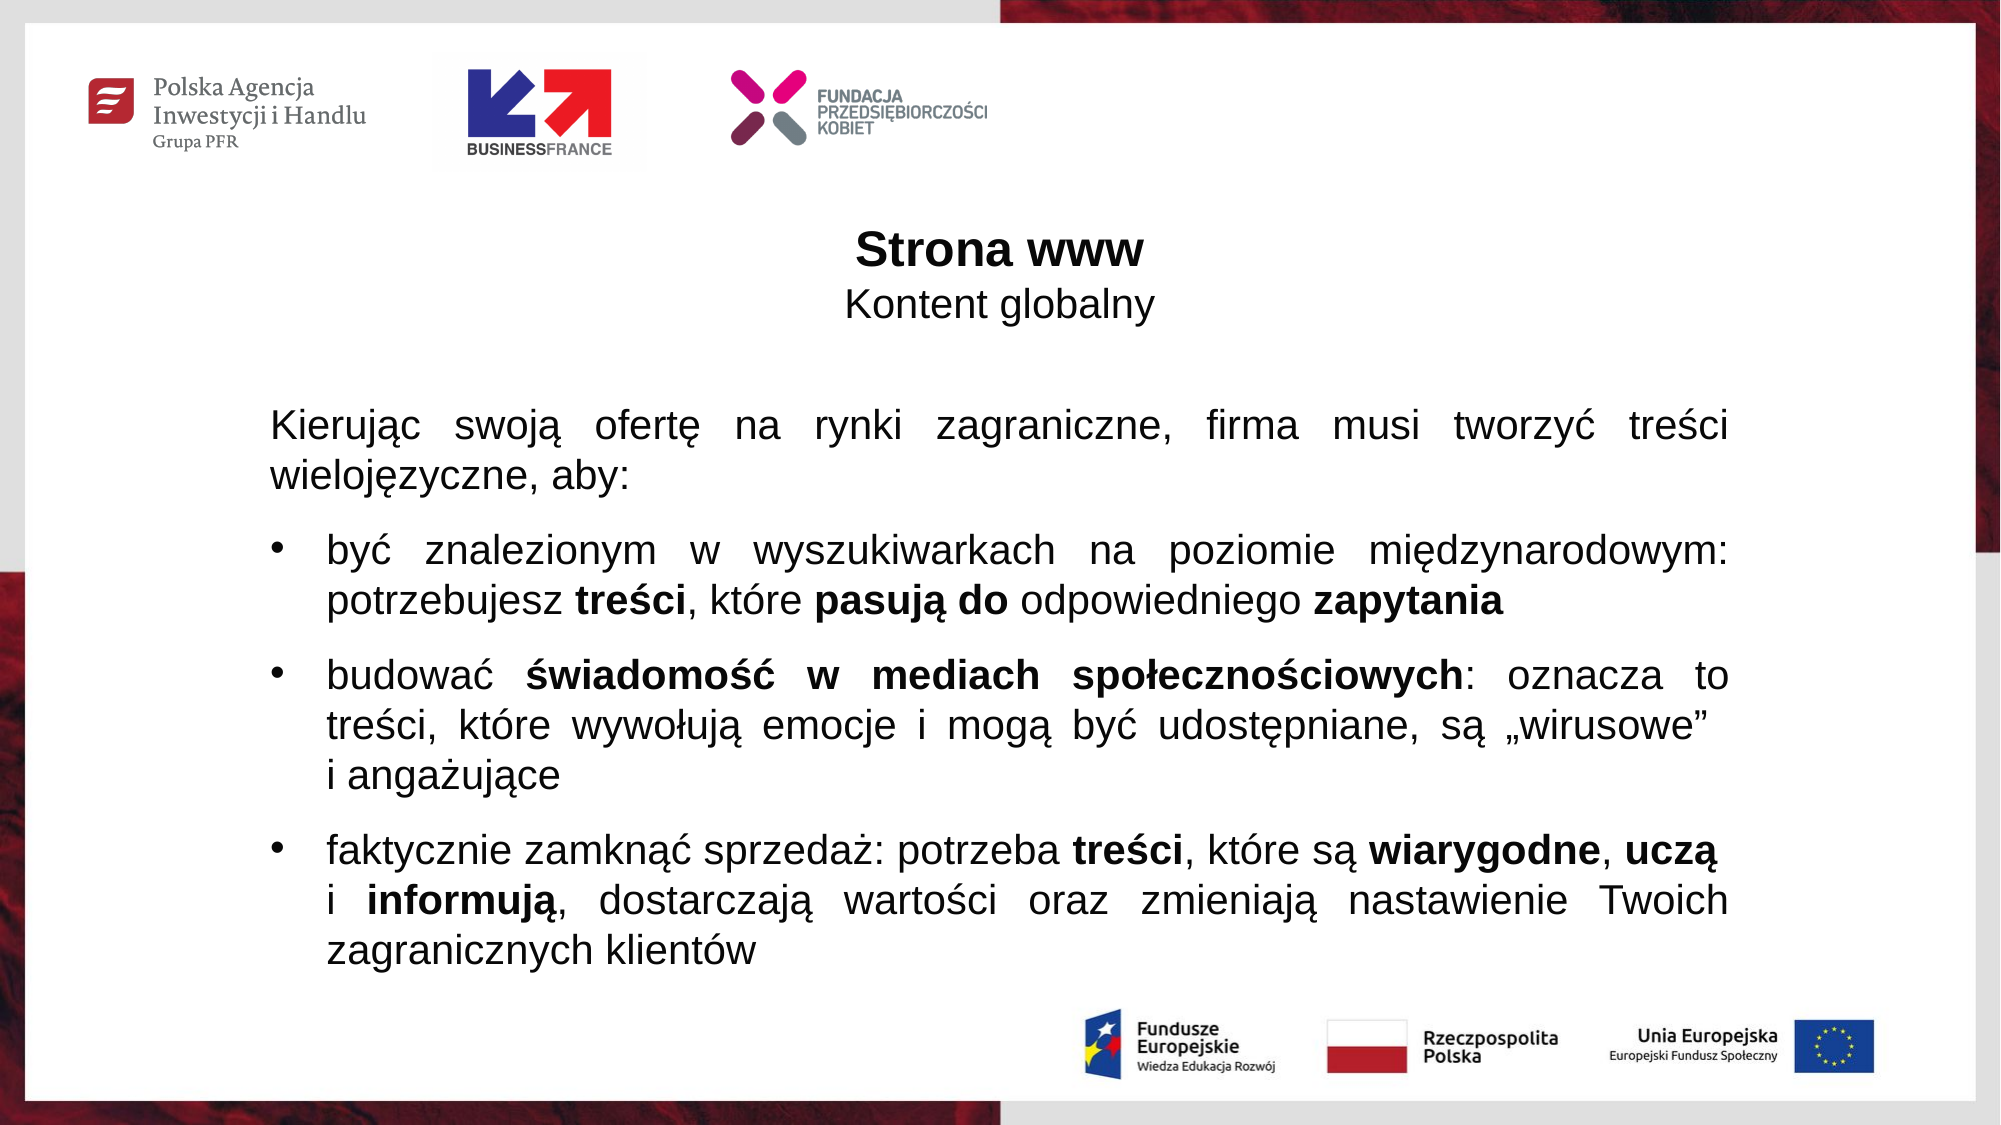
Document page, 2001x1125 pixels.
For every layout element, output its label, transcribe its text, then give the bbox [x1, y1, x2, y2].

text_box Kierując swoją ofertę na rynki zagraniczne, firma musi tworzyć treści wielojęzyczne, aby: być znalezionym w wyszukiwarkach na poziomie międzynarodowym: potrzebujesz treści, które pasują do odpowiedniego zapytania budować świadomość w mediach społecznościowych: oznacza to treści, które wywołują emocje i mogą być udostępniane, są „wirusowe” i angażujące faktycznie zamknąć sprzedaż: potrzeba treści, które są wiarygodne, uczą i informują, dostarczają wartości oraz zmieniają nastawienie Twoich zagranicznych klientów [265, 393, 1734, 977]
text_box Strona www Kontent globalny [453, 212, 1547, 331]
picture [0, 0, 2001, 1125]
